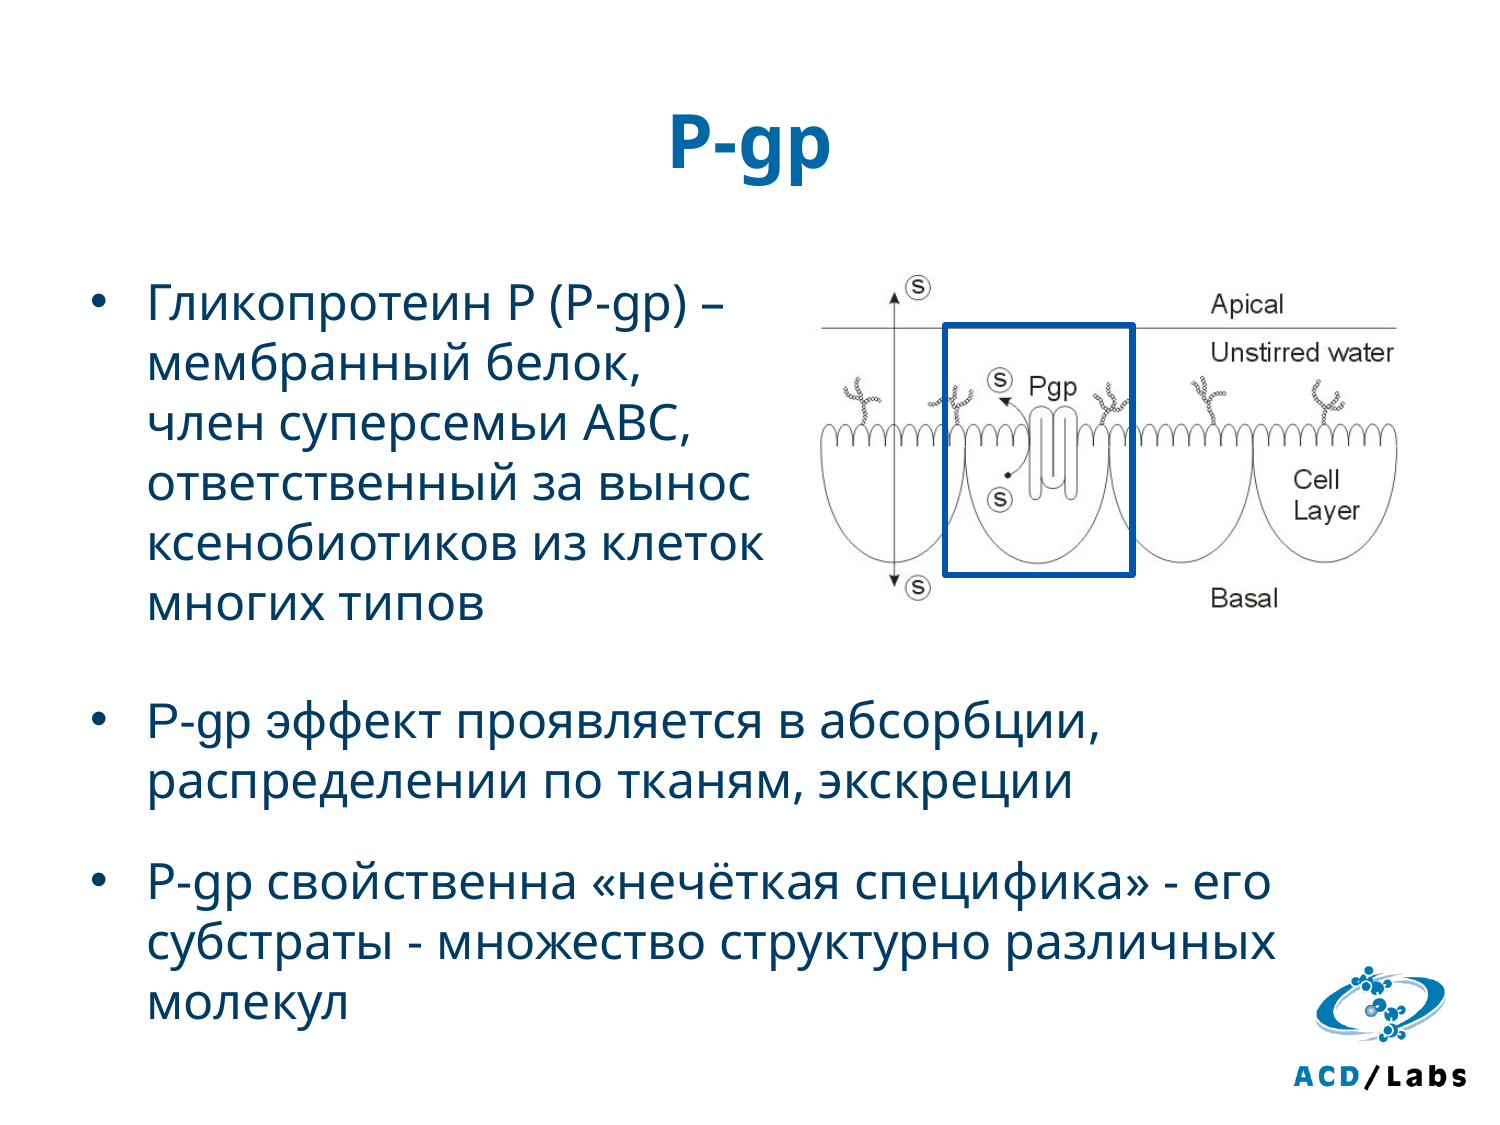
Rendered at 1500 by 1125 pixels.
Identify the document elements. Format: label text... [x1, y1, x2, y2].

picture [1293, 964, 1471, 1101]
text_box P-gp эффект проявляется в абсорбции, распределении по тканям, экскреции P-gp свойственна «нечёткая специфика» - его субстраты - множество структурно различных молекул [75, 680, 1353, 1047]
list Гликопротеин P (P-gp) – мембранный белок, член суперсемьи ABC, ответственный за вынос ксенобиотиков из клеток многих типов [74, 262, 775, 634]
picture [769, 252, 1463, 625]
title P-gp [74, 44, 1426, 233]
